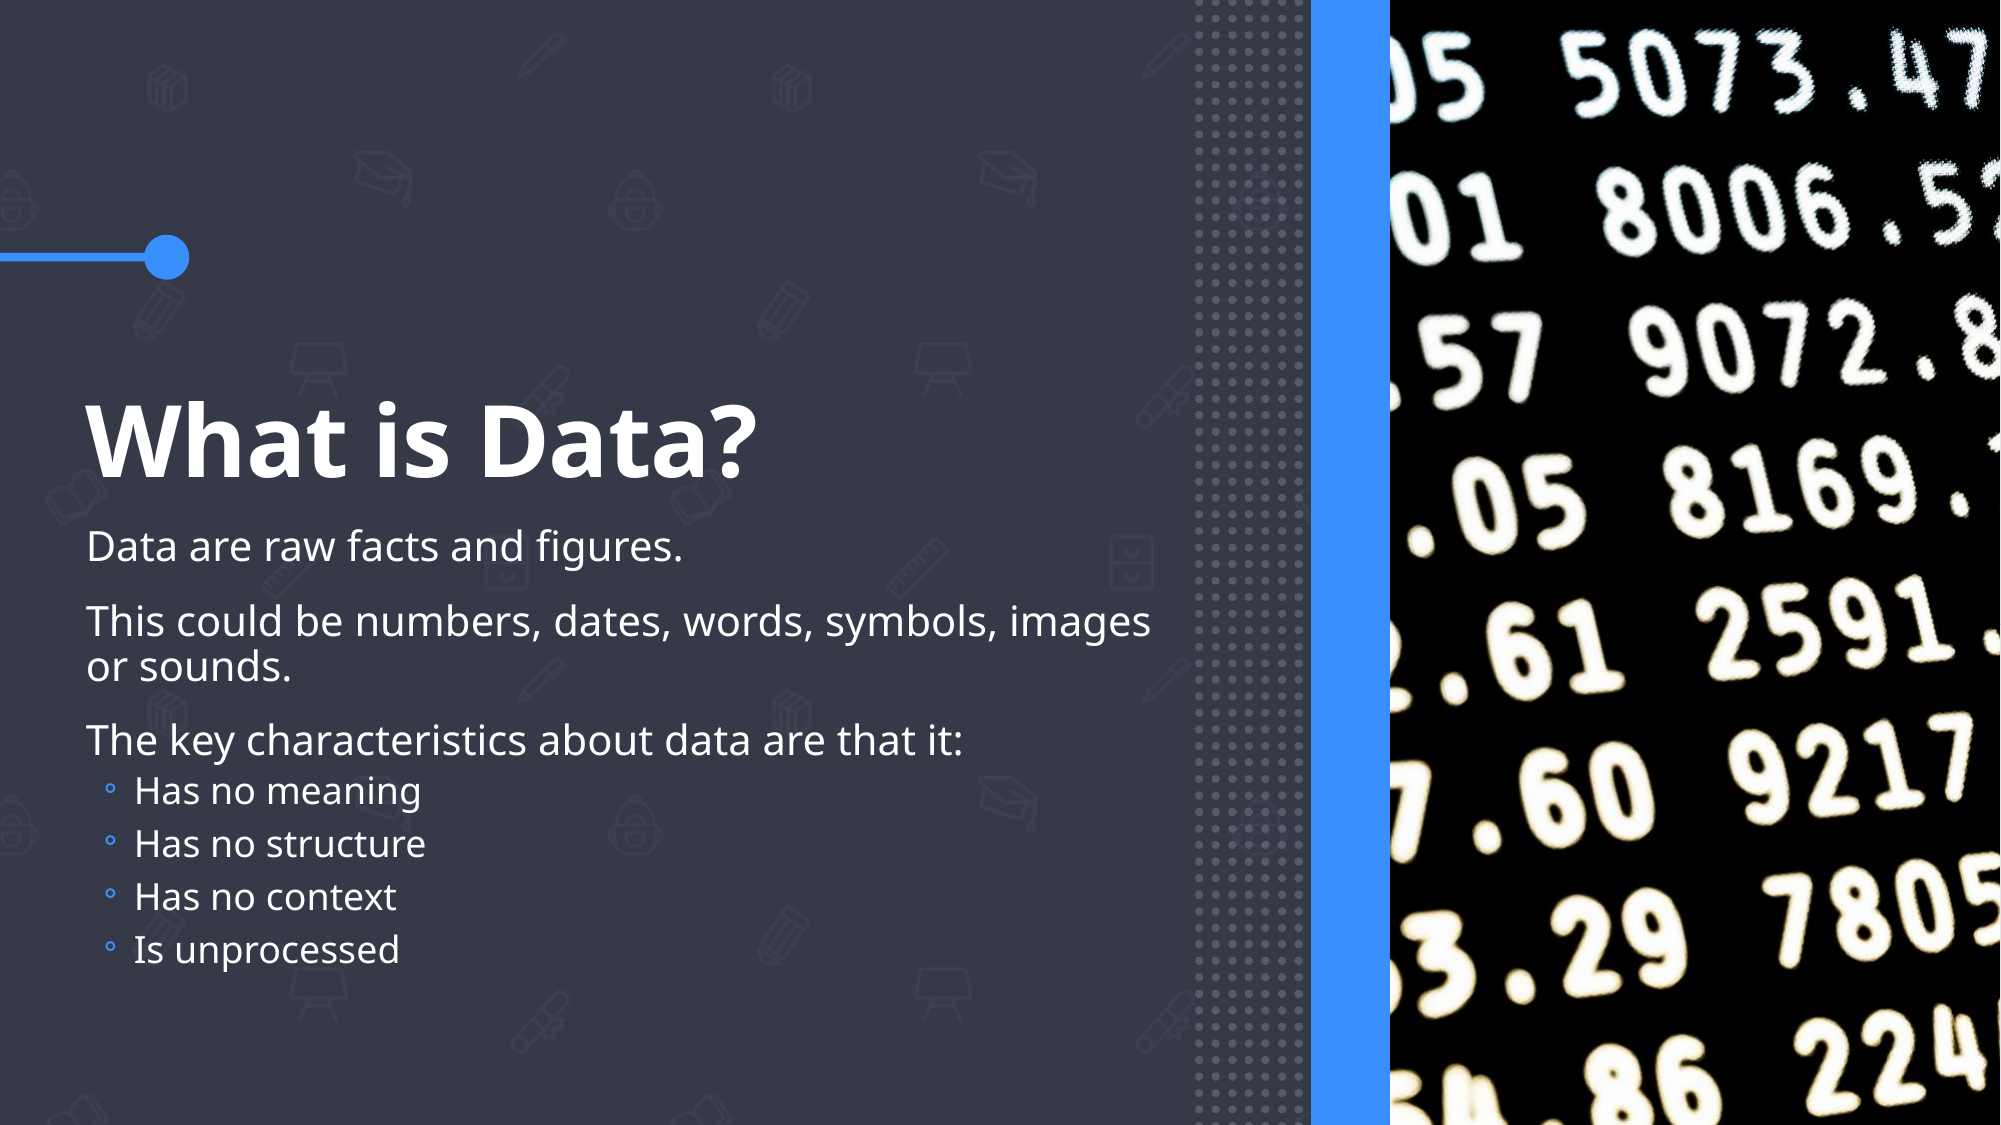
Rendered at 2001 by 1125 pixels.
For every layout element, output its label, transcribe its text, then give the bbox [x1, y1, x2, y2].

list Data are raw facts and figures. This could be numbers, dates, words, symbols, images or sounds. The key characteristics about data are that it: Has no meaning Has no structure Has no context Is unprocessed [70, 518, 1183, 1090]
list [1390, 0, 2000, 1125]
title What is Data? [70, 279, 1183, 505]
picture [0, 0, 1311, 1125]
